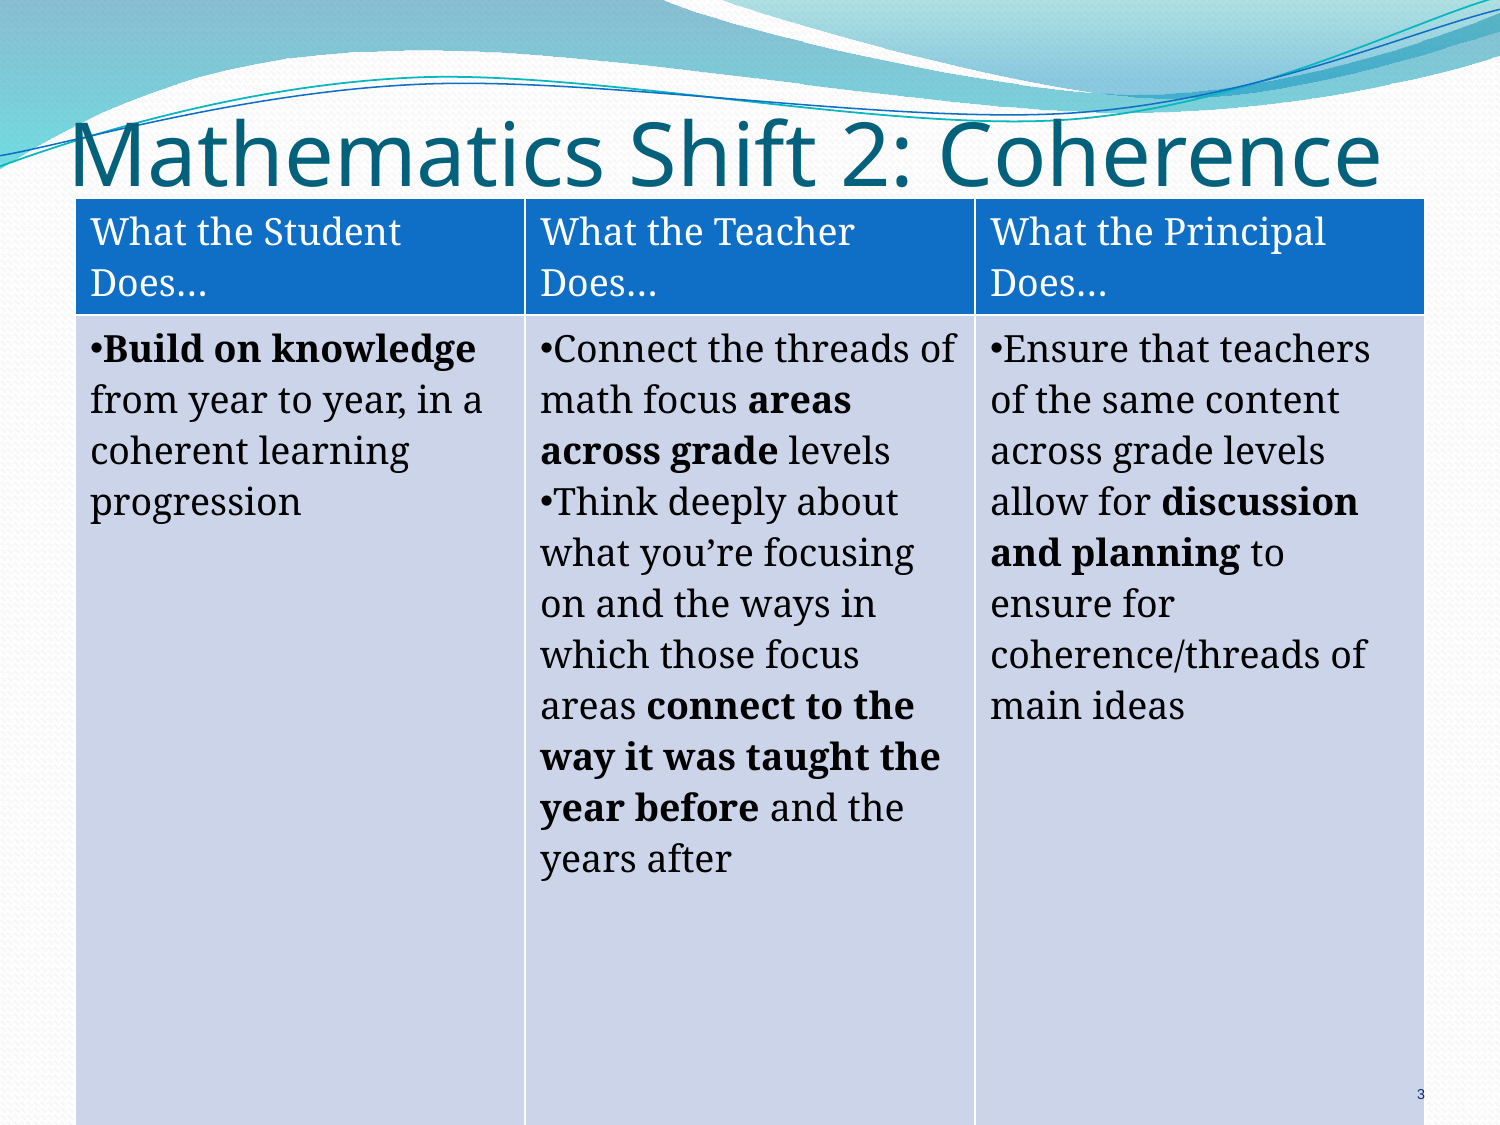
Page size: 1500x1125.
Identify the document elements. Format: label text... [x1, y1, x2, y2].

table_cell Build on knowledge from year to year, in a coherent learning progression [76, 316, 524, 1125]
table_cell Ensure that teachers of the same content across grade levels allow for discussion and planning to ensure for coherence/threads of main ideas [976, 316, 1424, 1125]
table_header What the Principal Does… [976, 199, 1424, 314]
title Mathematics Shift 2: Coherence [67, 13, 1418, 205]
table_header What the Student Does… [76, 199, 524, 314]
slide_number 3 [1299, 1042, 1425, 1103]
table_header What the Teacher Does… [526, 199, 974, 314]
table_cell Connect the threads of math focus areas across grade levels Think deeply about what you’re focusing on and the ways in which those focus areas connect to the way it was taught the year before and the years after [526, 316, 974, 1125]
